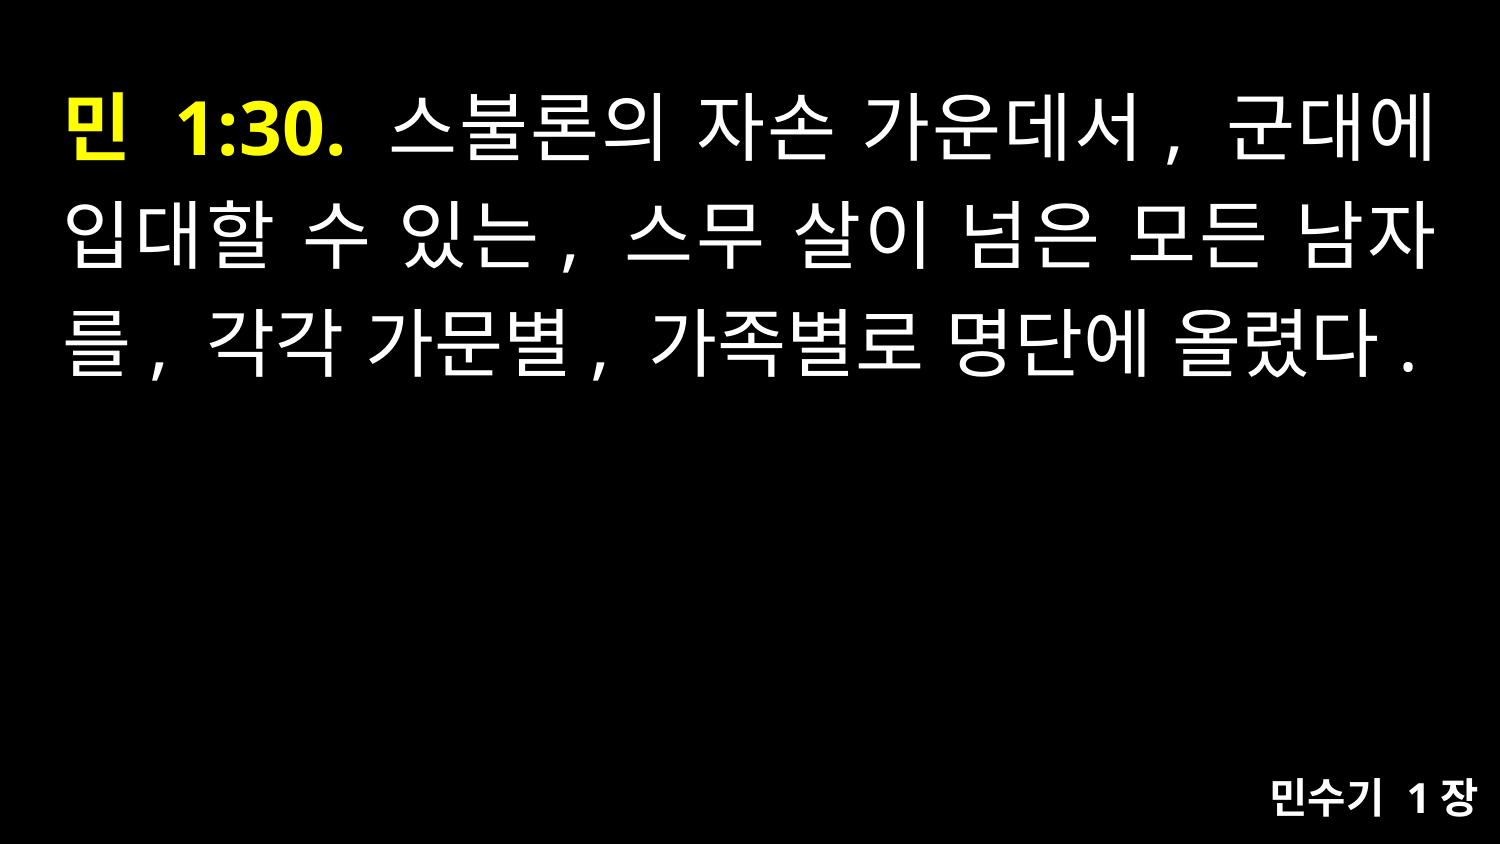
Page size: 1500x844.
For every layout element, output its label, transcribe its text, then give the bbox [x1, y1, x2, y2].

subtitle 민수기 1장 [916, 770, 1500, 844]
title 민 1:30. 스불론의 자손 가운데서, 군대에 입대할 수 있는, 스무 살이 넘은 모든 남자를, 각각 가문별, 가족별로 명단에 올렸다. [0, 0, 1500, 844]
